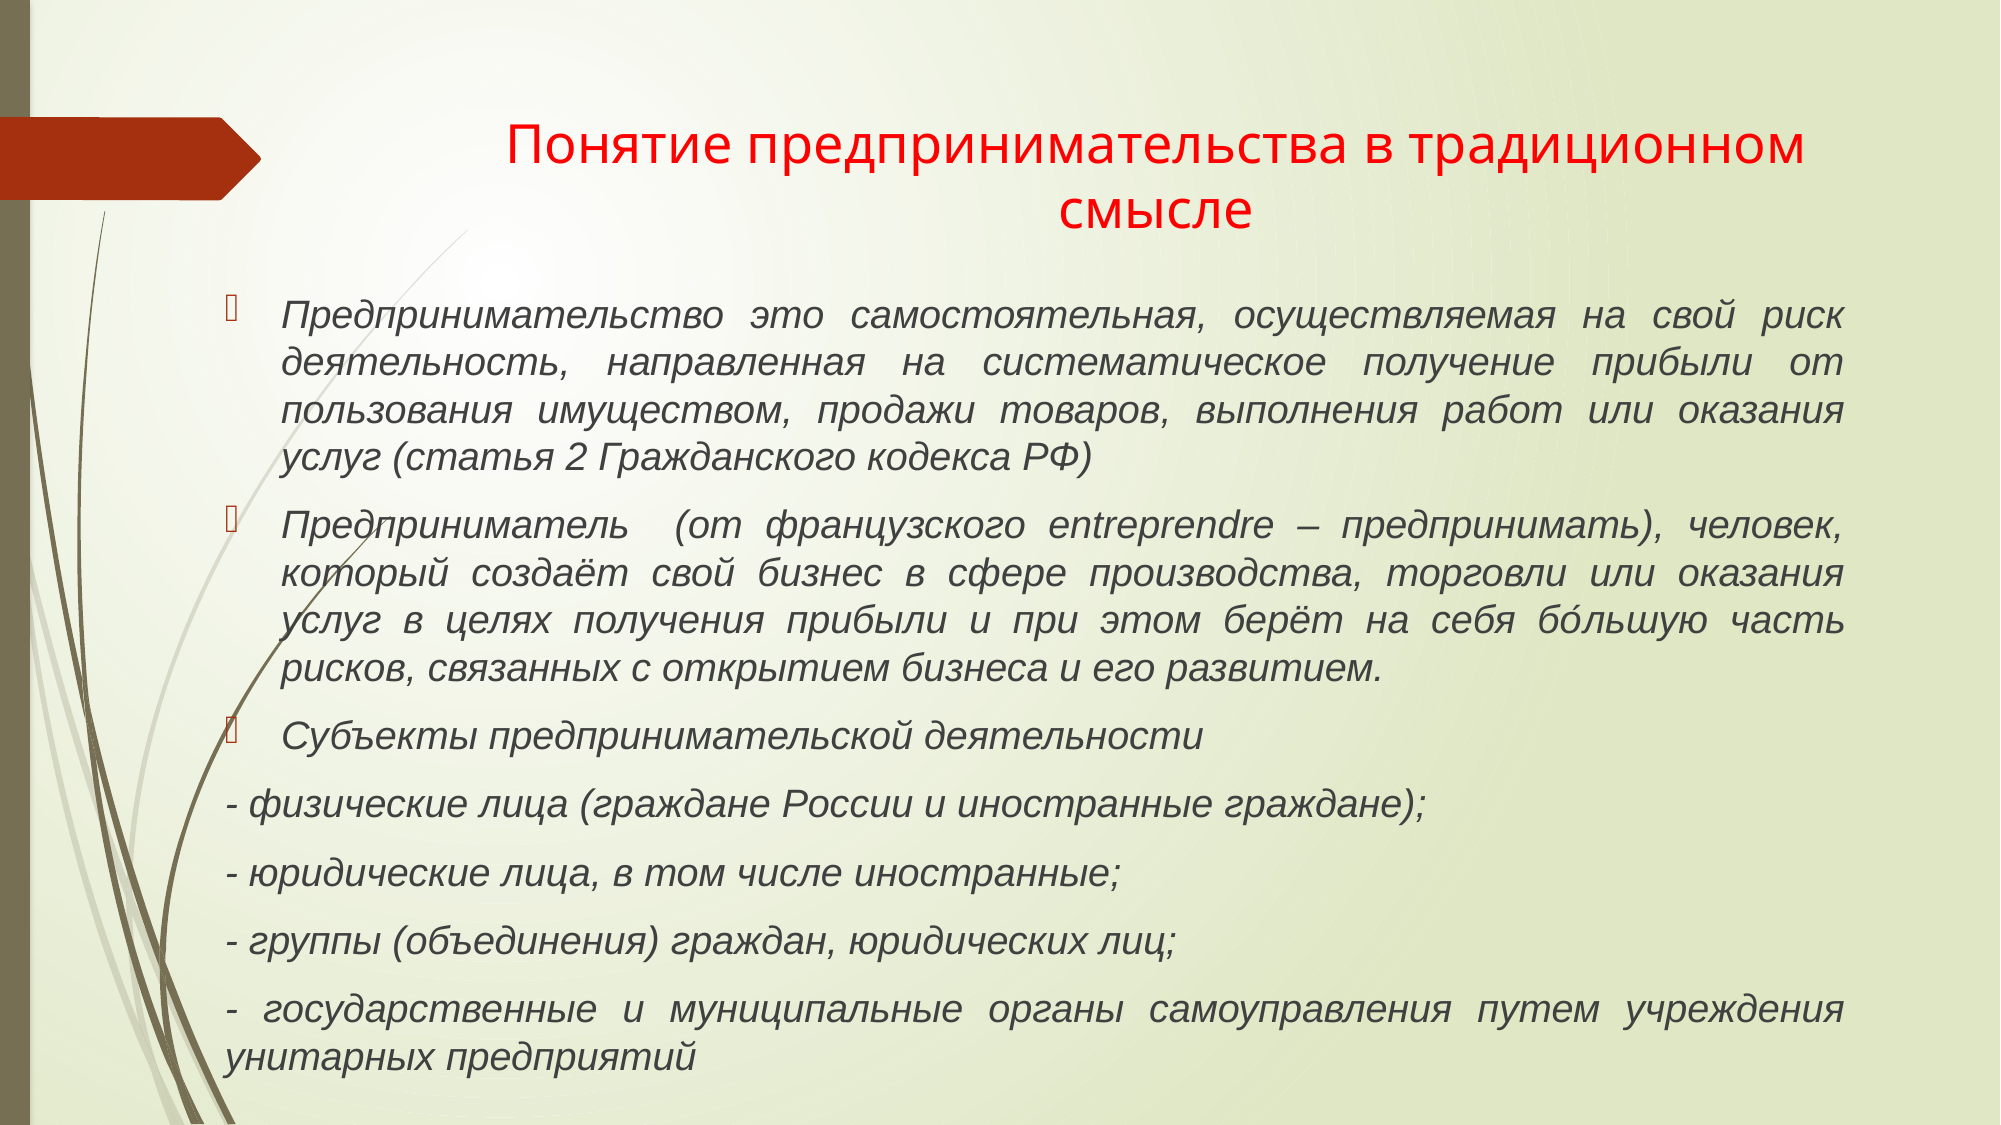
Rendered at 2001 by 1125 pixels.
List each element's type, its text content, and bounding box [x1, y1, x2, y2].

title Понятие предпринимательства в традиционном смысле [425, 102, 1888, 249]
list Предпринимательство это самостоятельная, осуществляемая на свой риск деятельность, направленная на систематическое получение прибыли от пользования имуществом, продажи товаров, выполнения работ или оказания услуг (статья 2 Гражданского кодекса РФ) Предприниматель (от французского entreprendre – предпринимать), человек, который создаёт свой бизнес в сфере производства, торговли или оказания услуг в целях получения прибыли и при этом берёт на себя бо́льшую часть рисков, связанных с открытием бизнеса и его развитием. Субъекты предпринимательской деятельности - физические лица (граждане России и иностранные граждане); - юридические лица, в том числе иностранные; - группы (объединения) граждан, юридических лиц; - государственные и муниципальные органы самоуправления путем учреждения унитарных предприятий [209, 281, 1861, 932]
